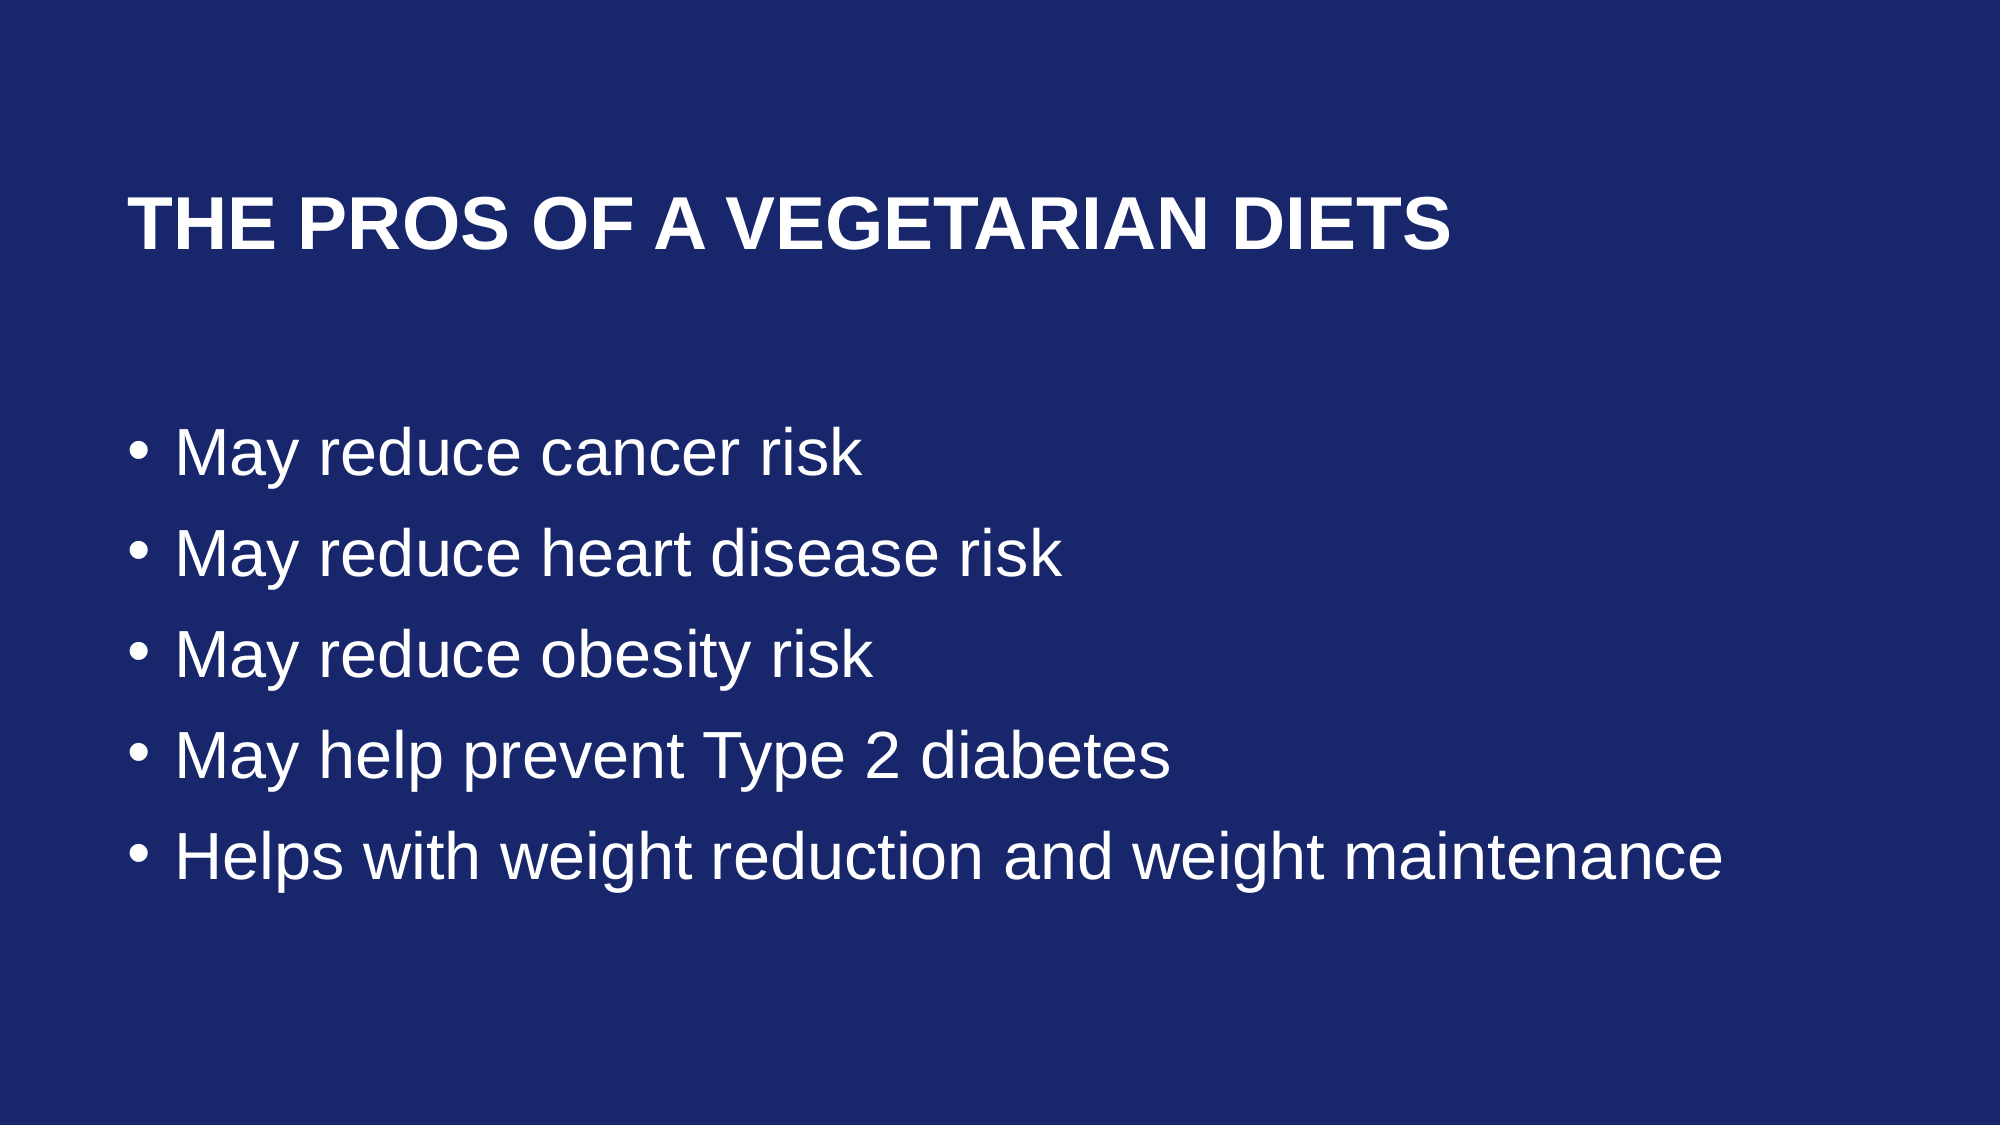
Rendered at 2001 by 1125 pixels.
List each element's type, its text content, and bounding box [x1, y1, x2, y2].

title The Pros of a Vegetarian Diets [112, 99, 1775, 339]
list May reduce cancer risk May reduce heart disease risk May reduce obesity risk May help prevent Type 2 diabetes Helps with weight reduction and weight maintenance [112, 351, 1775, 950]
